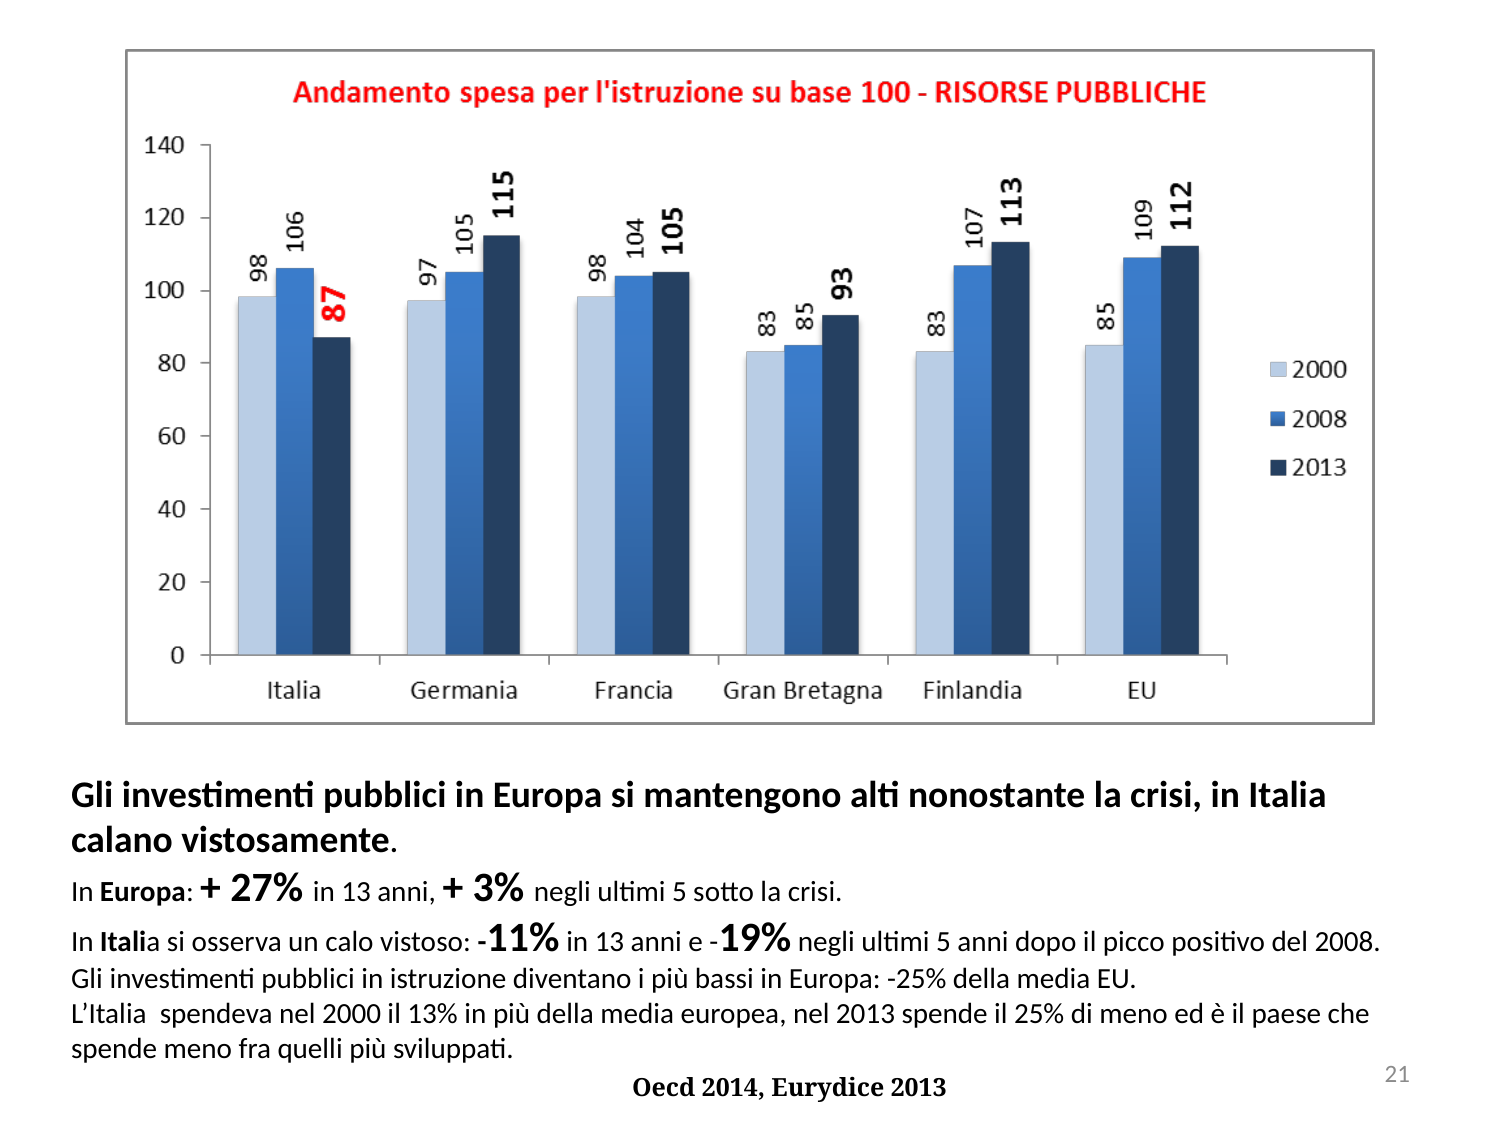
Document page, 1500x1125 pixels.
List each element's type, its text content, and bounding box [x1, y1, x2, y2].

text_box Gli investimenti pubblici in Europa si mantengono alti nonostante la crisi, in Italia calano vistosamente. In Europa: + 27% in 13 anni, + 3% negli ultimi 5 sotto la crisi. In Italia si osserva un calo vistoso: -11% in 13 anni e -19% negli ultimi 5 anni dopo il picco positivo del 2008. Gli investimenti pubblici in istruzione diventano i più bassi in Europa: -25% della media EU. L’Italia spendeva nel 2000 il 13% in più della media europea, nel 2013 spende il 25% di meno ed è il paese che spende meno fra quelli più sviluppati. [56, 762, 1444, 1073]
slide_number 21 [1307, 1073, 1425, 1103]
text_box Fonti: Oecd 2014, Eurydice 2013 [193, 1073, 1307, 1110]
picture [124, 49, 1376, 726]
